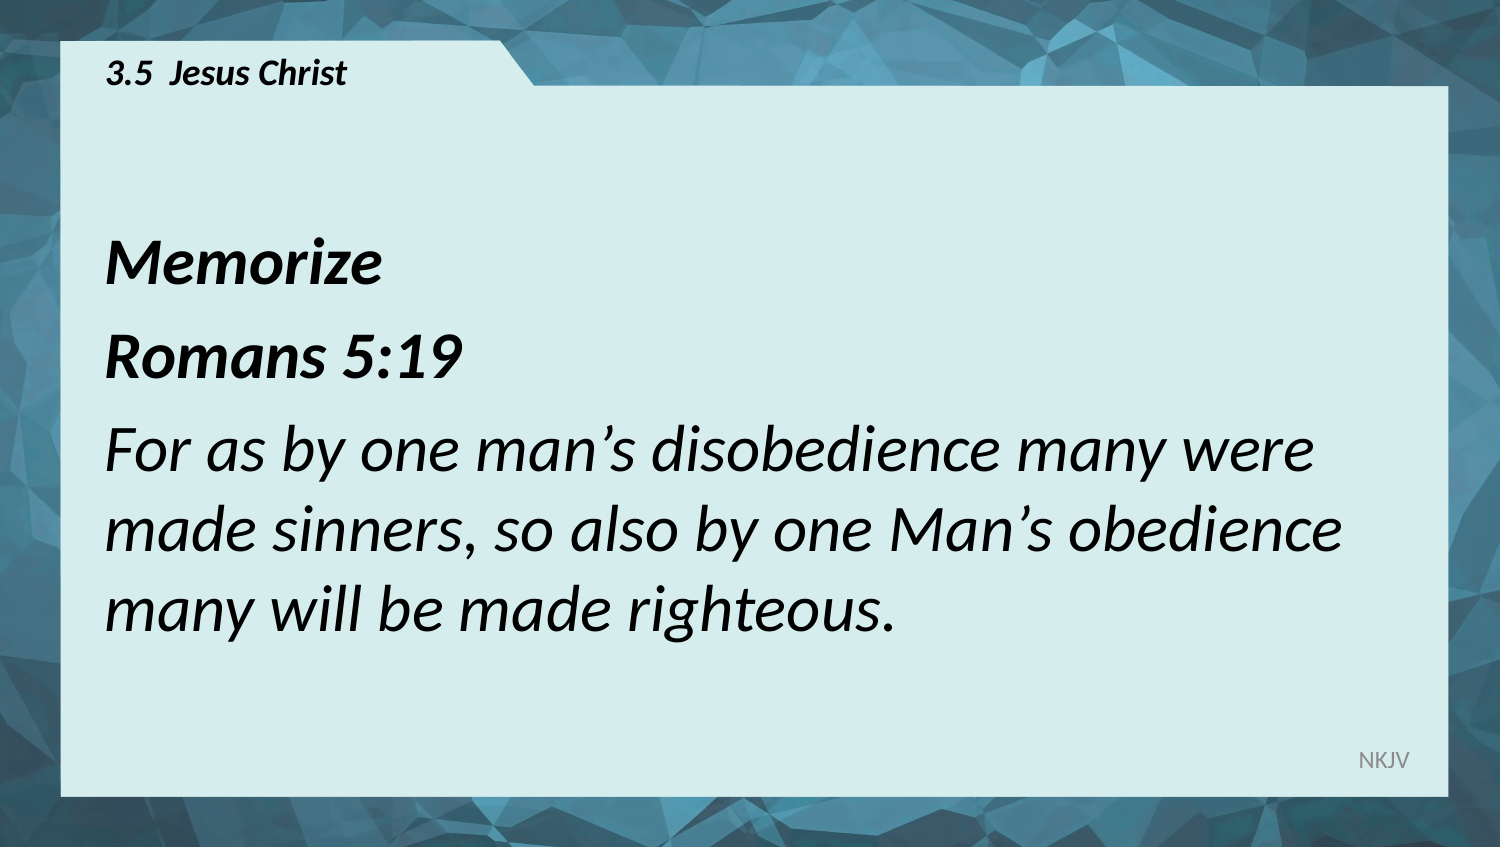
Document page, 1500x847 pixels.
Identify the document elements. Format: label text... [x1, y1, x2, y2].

title 3.5 Jesus Christ [89, 33, 1420, 108]
footer NKJV [950, 736, 1425, 782]
picture [0, 0, 1500, 847]
list Memorize Romans 5:19 For as by one man’s disobedience many were made sinners, so also by one Man’s obedience many will be made righteous. [89, 141, 1403, 722]
